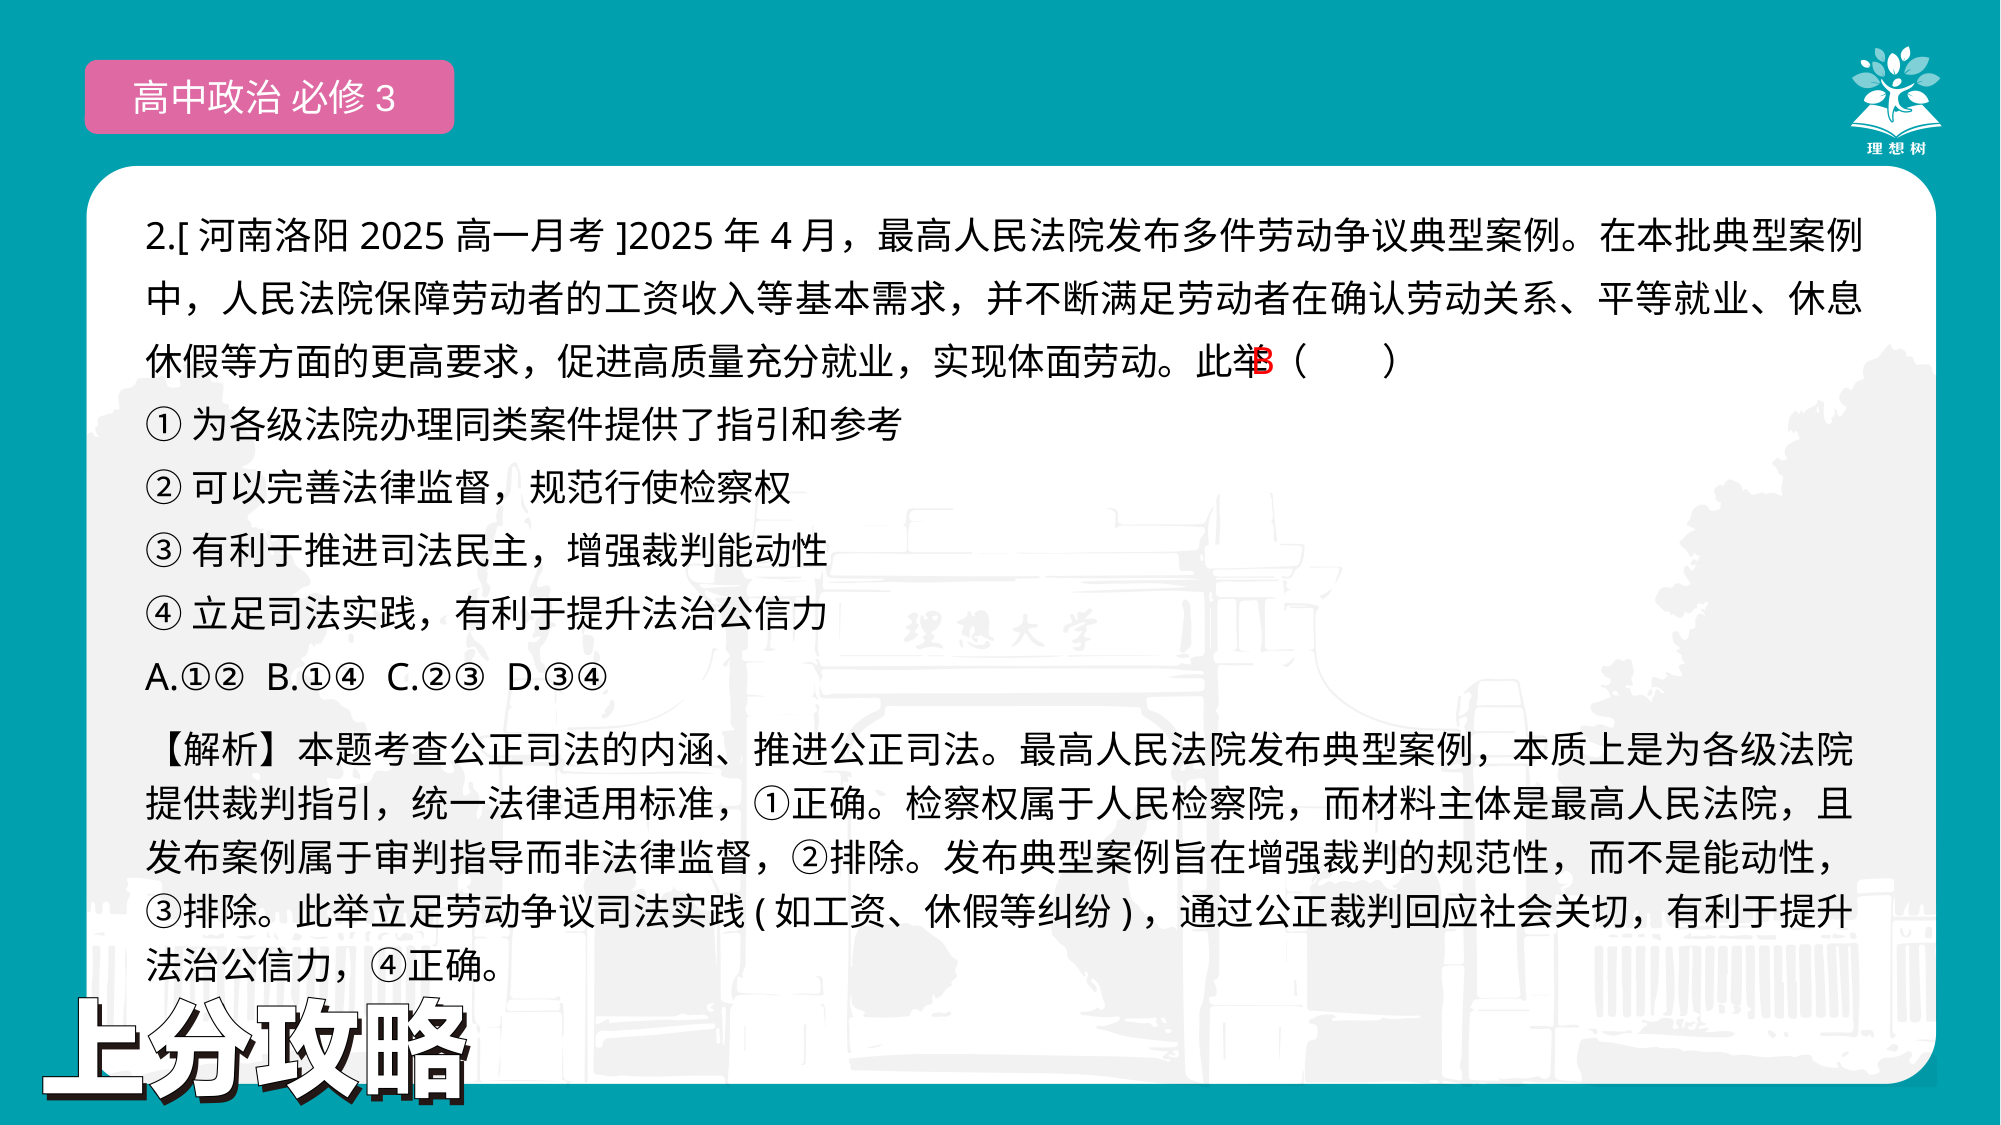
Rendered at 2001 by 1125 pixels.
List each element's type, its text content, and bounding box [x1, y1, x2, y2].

text_box 【解析】本题考查公正司法的内涵、推进公正司法。最高人民法院发布典型案例，本质上是为各级法院提供裁判指引，统一法律适用标准，①正确。检察权属于人民检察院，而材料主体是最高人民法院，且发布案例属于审判指导而非法律监督，②排除。发布典型案例旨在增强裁判的规范性，而不是能动性，③排除。此举立足劳动争议司法实践(如工资、休假等纠纷)，通过公正裁判回应社会关切，有利于提升法治公信力，④正确。 [130, 709, 1869, 995]
text_box 高中政治 必修3 [83, 58, 456, 135]
text_box 2.[河南洛阳2025高一月考]2025年4月，最高人民法院发布多件劳动争议典型案例。在本批典型案例中，人民法院保障劳动者的工资收入等基本需求，并不断满足劳动者在确认劳动关系、平等就业、休息休假等方面的更高要求，促进高质量充分就业，实现体面劳动。此举（ ） ①为各级法院办理同类案件提供了指引和参考 ②可以完善法律监督，规范行使检察权 ③有利于推进司法民主，增强裁判能动性 ④立足司法实践，有利于提升法治公信力 A.①② B.①④ C.②③ D.③④ [130, 186, 1880, 705]
picture [0, 0, 2001, 1125]
text_box B [1226, 306, 1343, 390]
